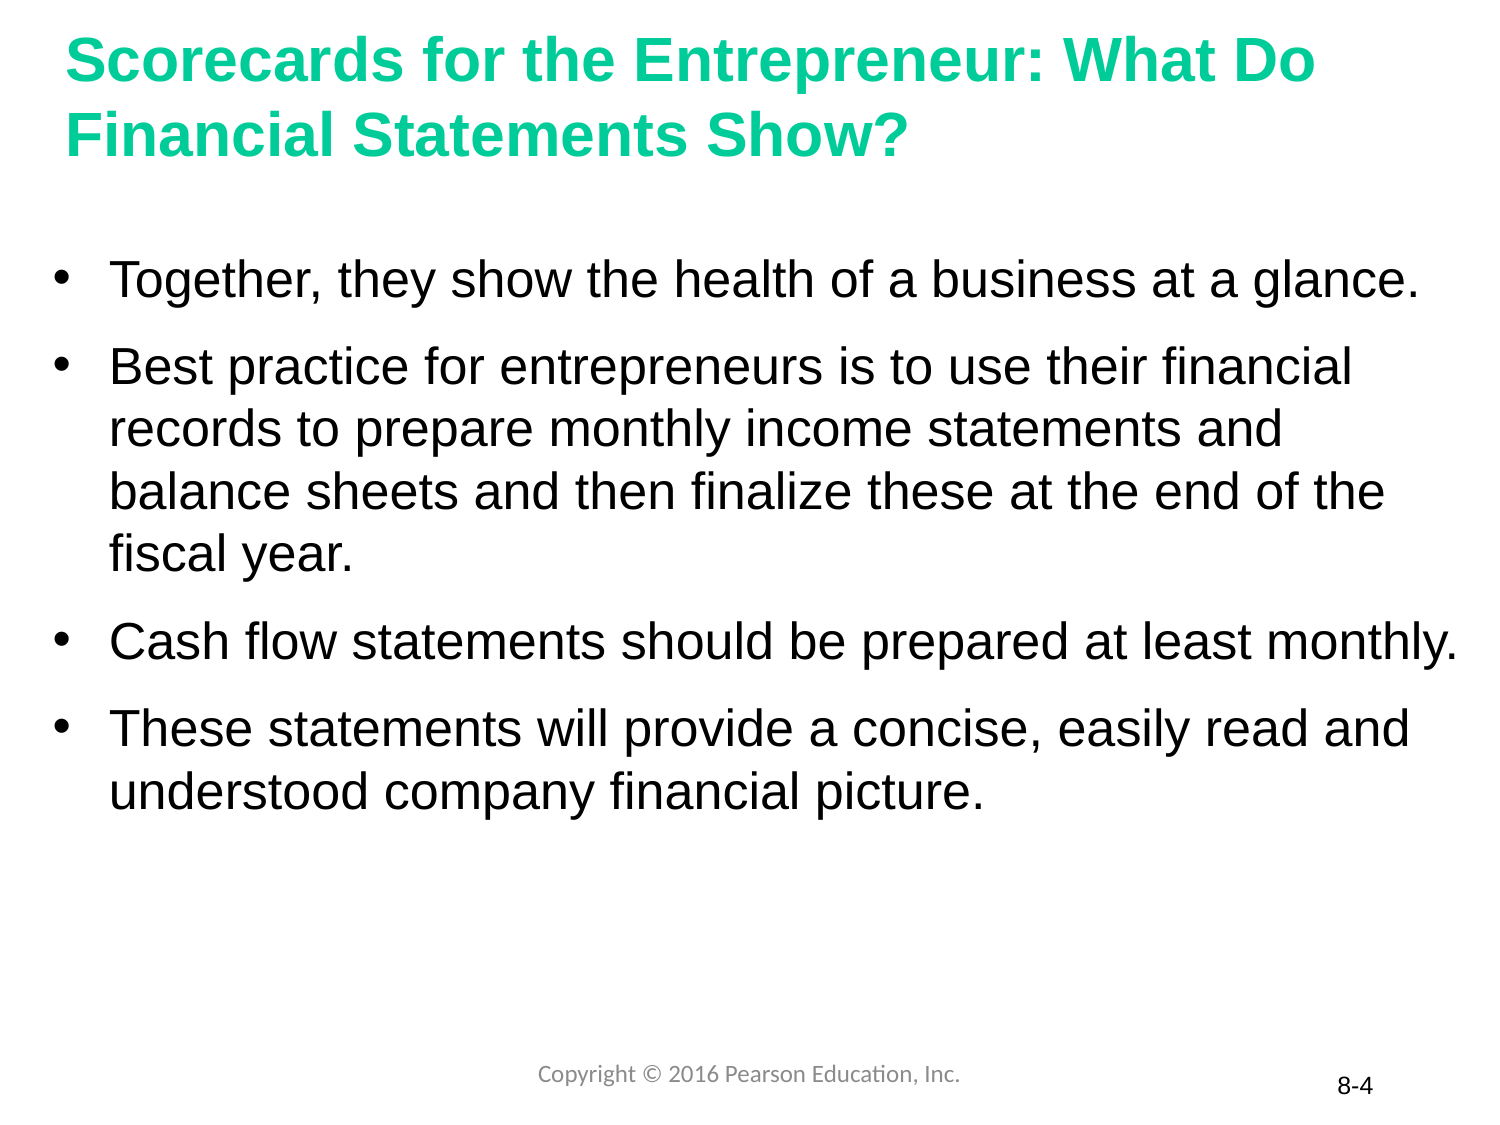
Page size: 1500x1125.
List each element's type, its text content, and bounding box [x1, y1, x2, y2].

footer Copyright © 2016 Pearson Education, Inc. [512, 1042, 988, 1103]
title Scorecards for the Entrepreneur: What Do Financial Statements Show? [50, 0, 1400, 188]
list Together, they show the health of a business at a glance. Best practice for entrepreneurs is to use their financial records to prepare monthly income statements and balance sheets and then finalize these at the end of the fiscal year. Cash flow statements should be prepared at least monthly. These statements will provide a concise, easily read and understood company financial picture. [37, 237, 1488, 1050]
